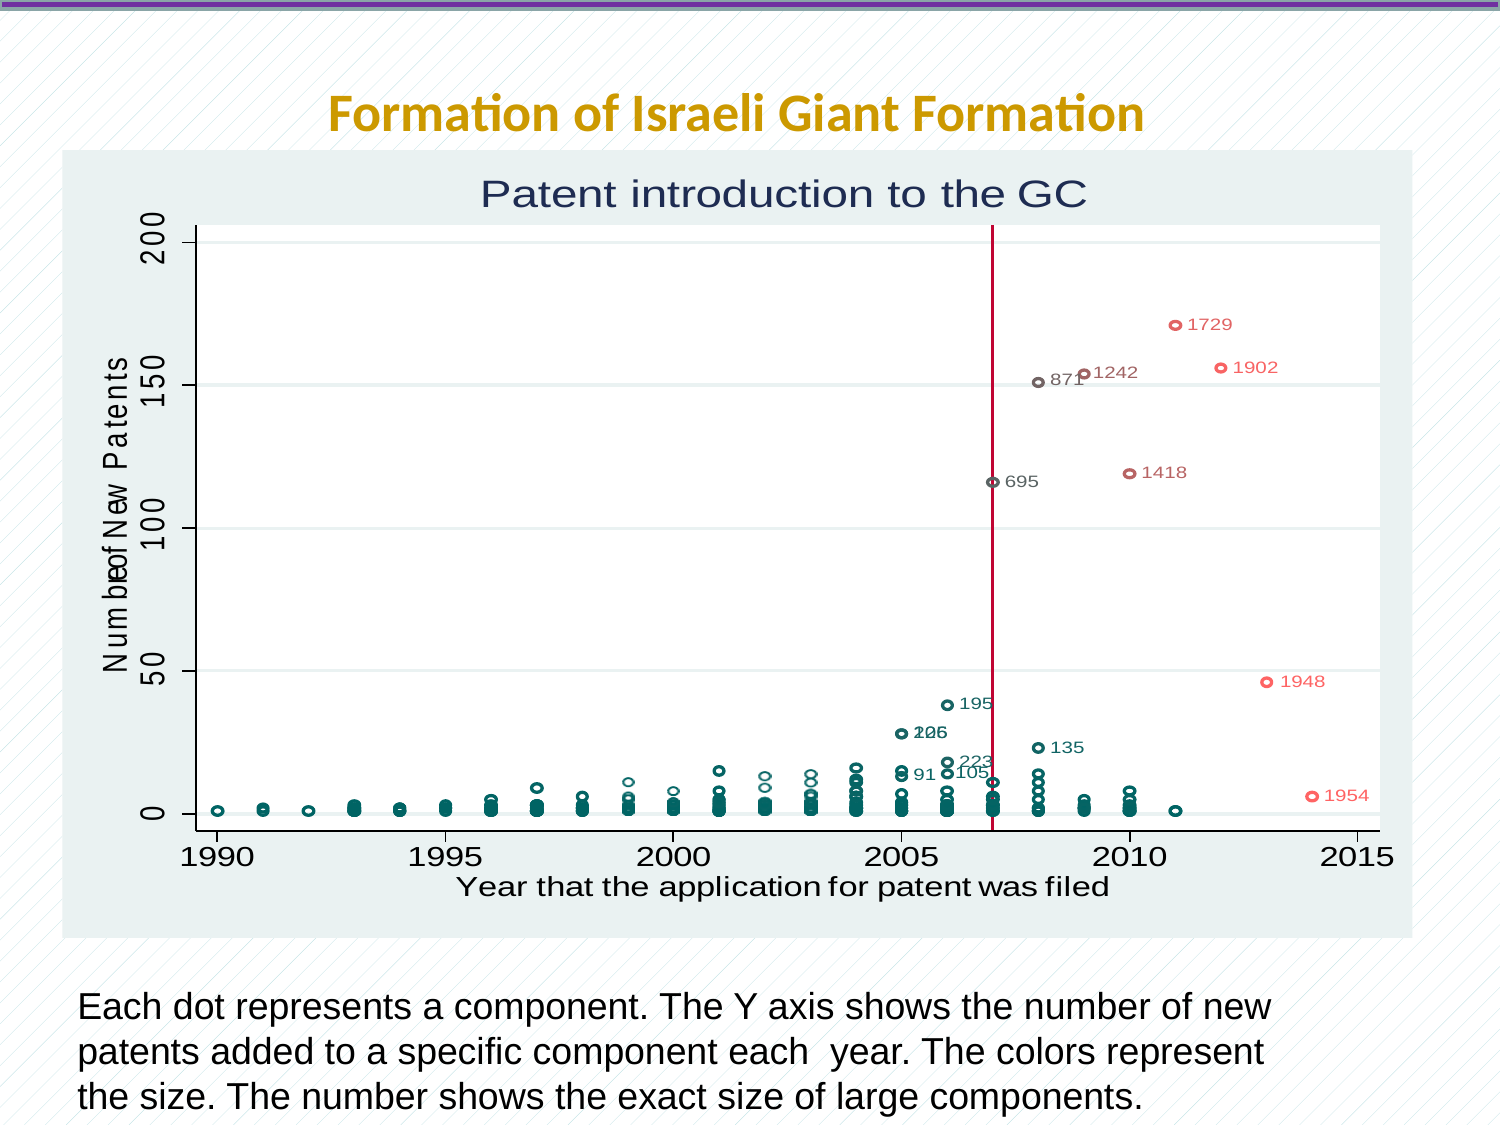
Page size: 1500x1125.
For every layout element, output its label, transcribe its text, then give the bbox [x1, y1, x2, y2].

picture [62, 149, 1413, 938]
text_box Each dot represents a component. The Y axis shows the number of new patents added to a specific component each year. The colors represent the size. The number shows the exact size of large components. [62, 974, 1313, 1125]
title Formation of Israeli Giant Formation [62, 62, 1413, 149]
